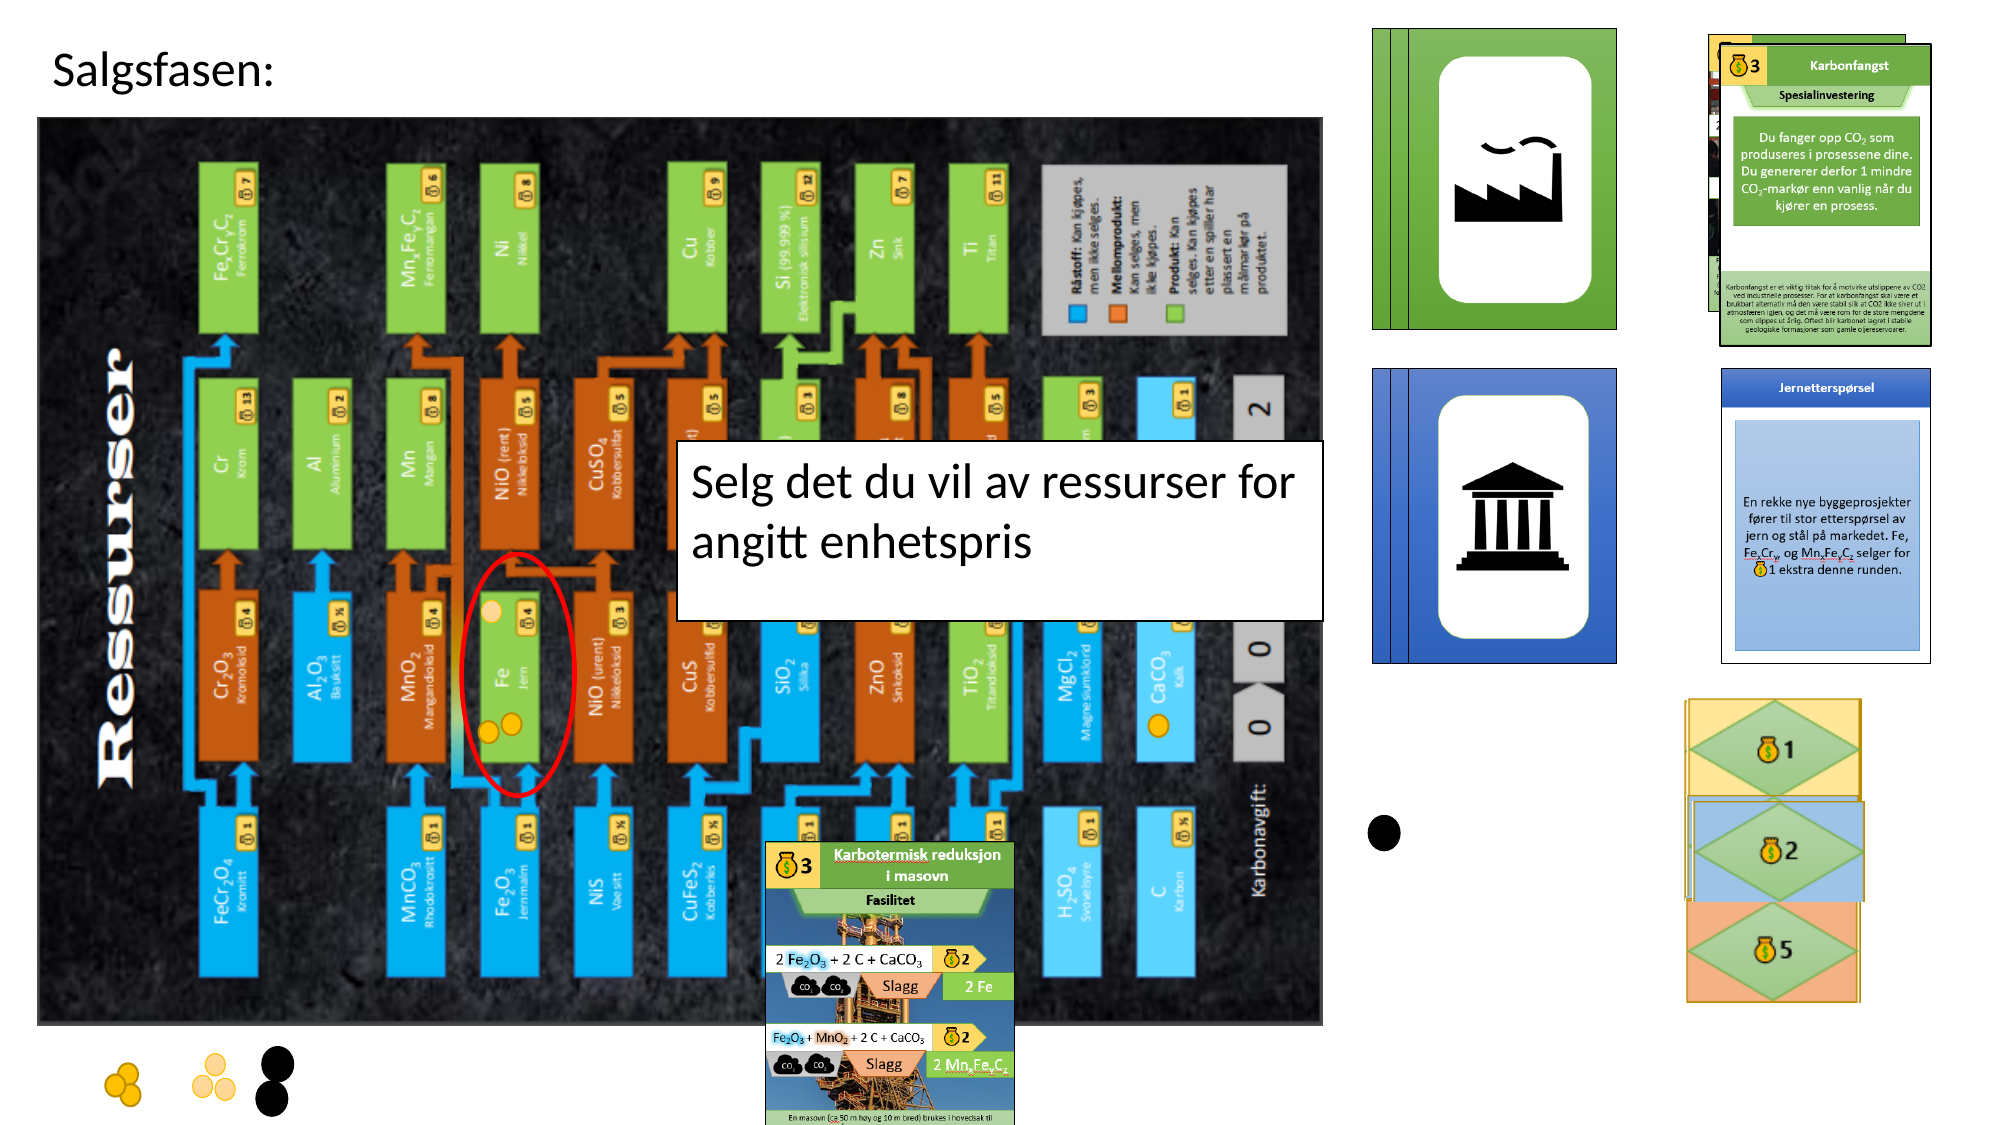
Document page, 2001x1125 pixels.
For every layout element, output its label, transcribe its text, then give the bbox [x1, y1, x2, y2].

text_box [117, 1062, 140, 1084]
text_box [192, 1074, 214, 1099]
text_box [214, 1077, 236, 1101]
text_box [255, 1080, 289, 1117]
picture [1372, 368, 1617, 664]
text_box [261, 1045, 295, 1083]
text_box Salgsfasen: [37, 28, 575, 104]
picture [1708, 34, 1930, 346]
text_box [1367, 814, 1401, 852]
text_box [119, 1083, 142, 1108]
text_box [104, 1073, 127, 1098]
picture [1372, 28, 1617, 330]
picture [1721, 368, 1931, 664]
picture [37, 117, 1323, 1125]
text_box [204, 1053, 226, 1077]
picture [1683, 696, 1865, 1003]
